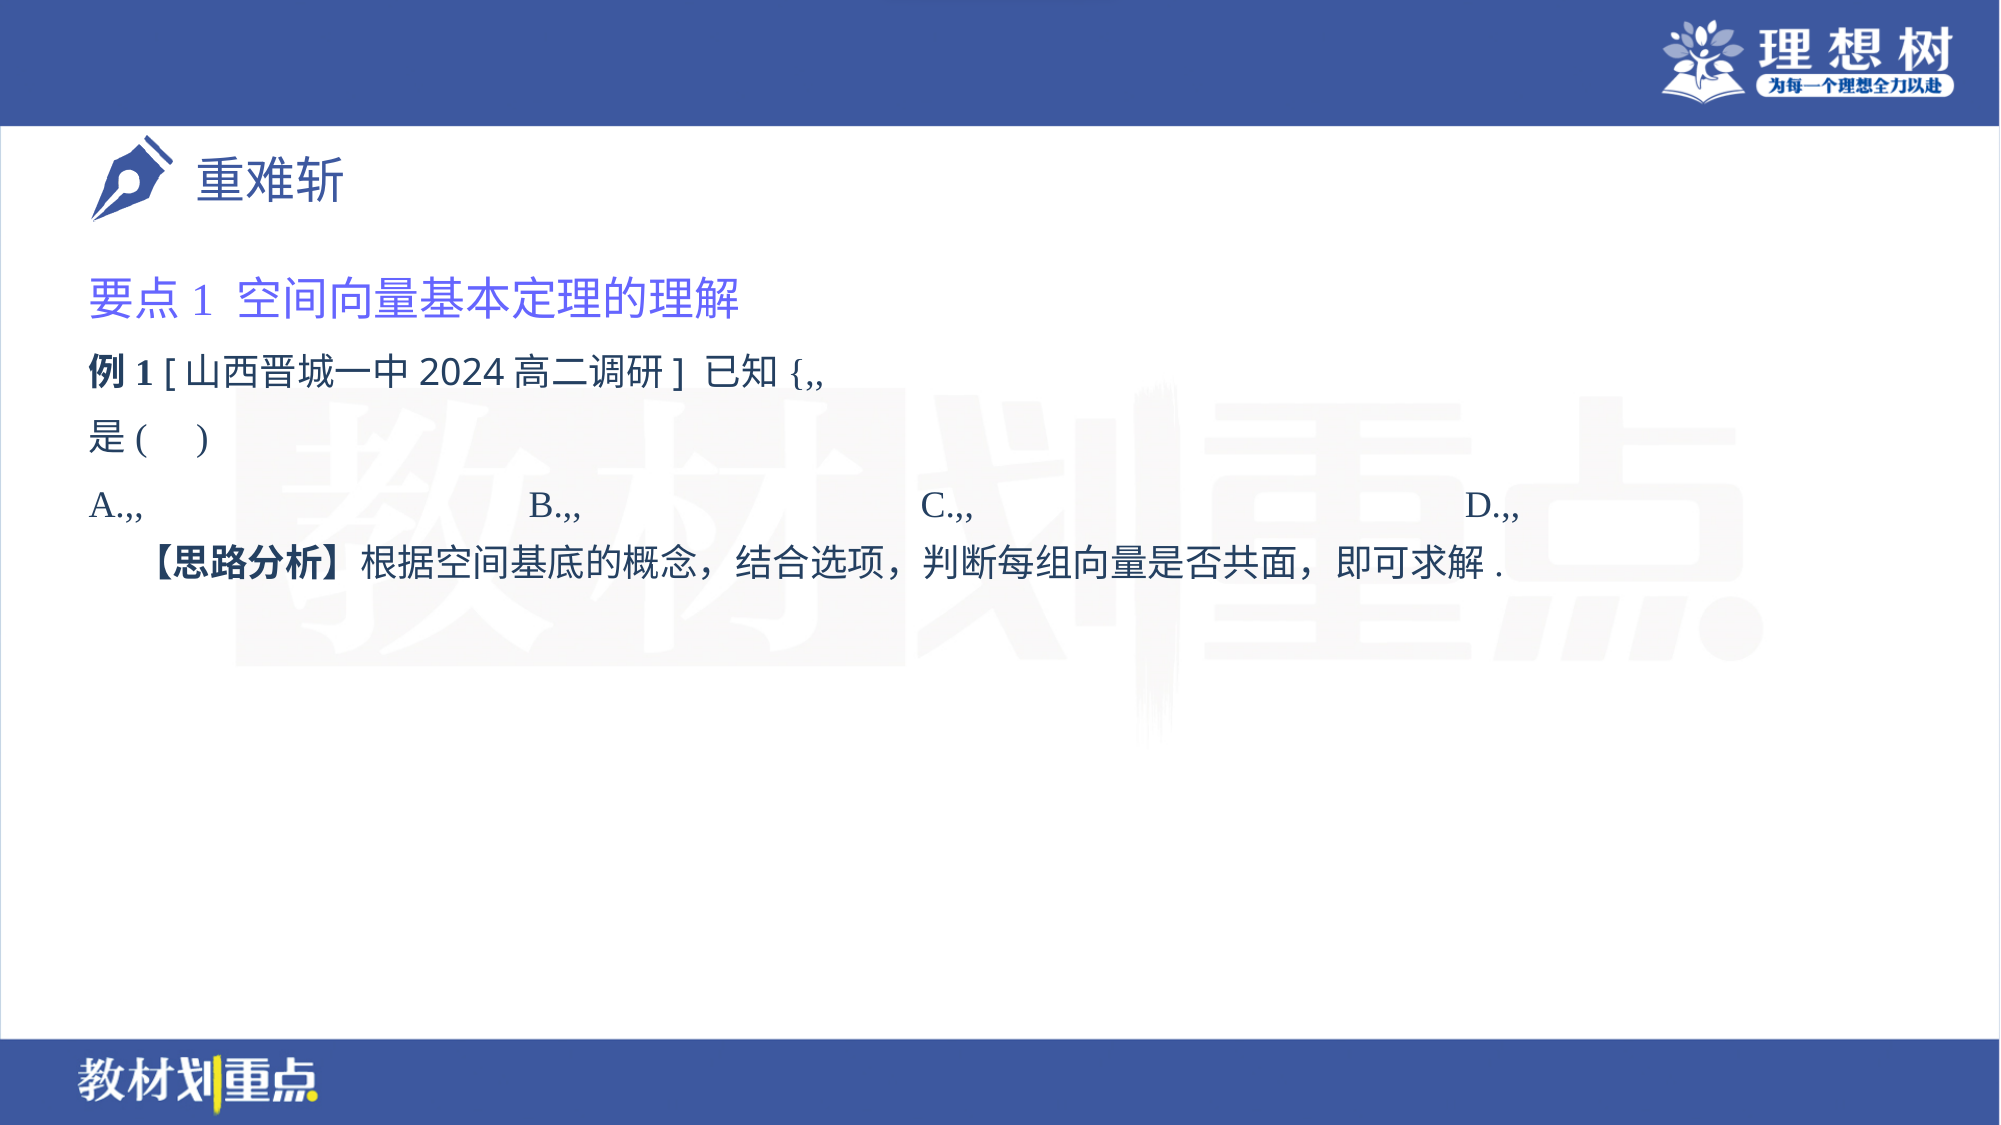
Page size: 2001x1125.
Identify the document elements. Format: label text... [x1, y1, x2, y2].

text_box 重难斩 [194, 135, 491, 222]
picture [0, 0, 2000, 1125]
text_box 【思路分析】根据空间基底的概念，结合选项，判断每组向量是否共面，即可求解. [88, 517, 1911, 577]
text_box 要点1 空间向量基本定理的理解 [88, 243, 1911, 383]
